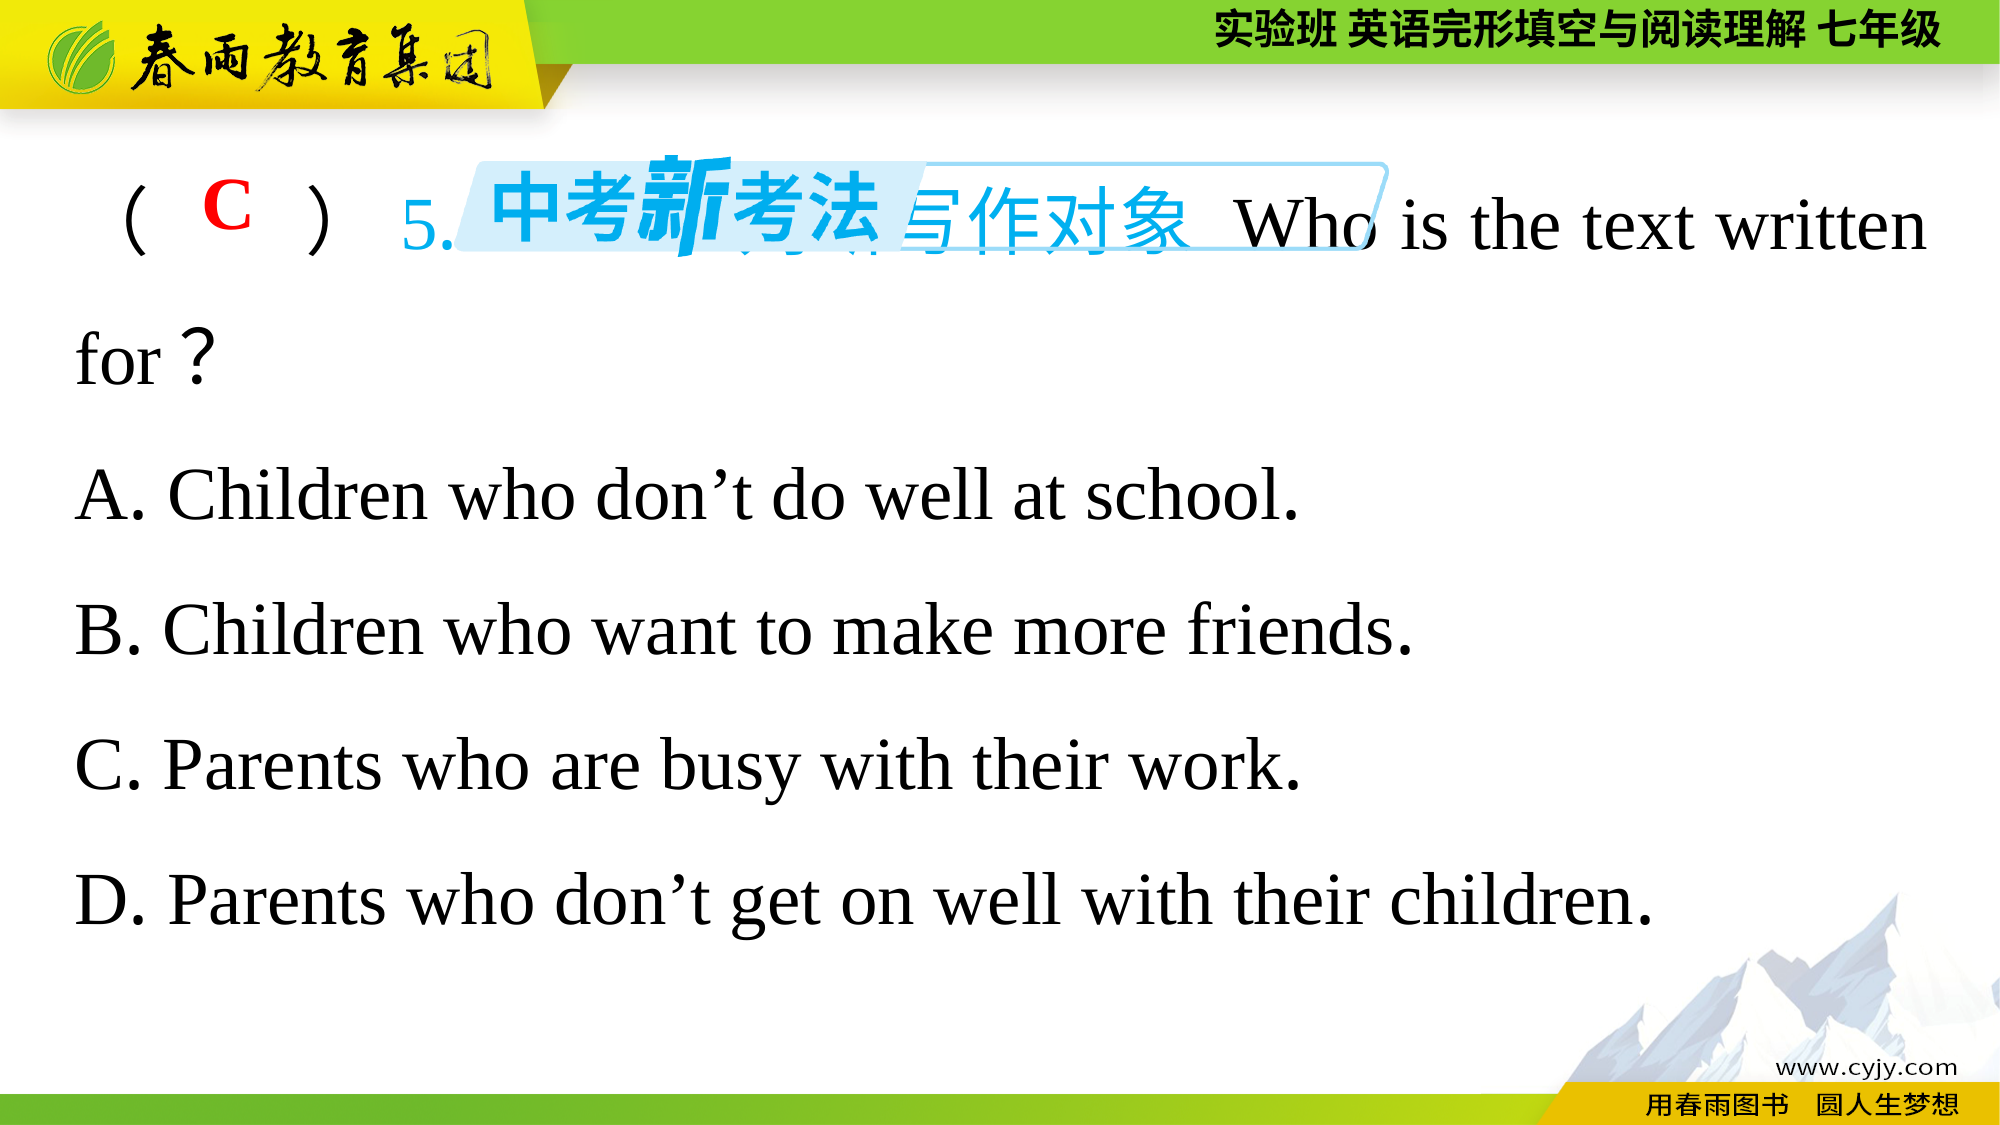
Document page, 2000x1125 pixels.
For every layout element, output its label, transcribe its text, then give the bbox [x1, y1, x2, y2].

text_box C [186, 146, 271, 252]
picture [0, 0, 2000, 1125]
list （ ）5. 判断写作对象 Who is the text written for？ A. Children who don’t do well at school. B. Children who want to make more friends. C. Parents who are busy with their work. D. Parents who don’t get on well with their children. [59, 122, 1944, 956]
